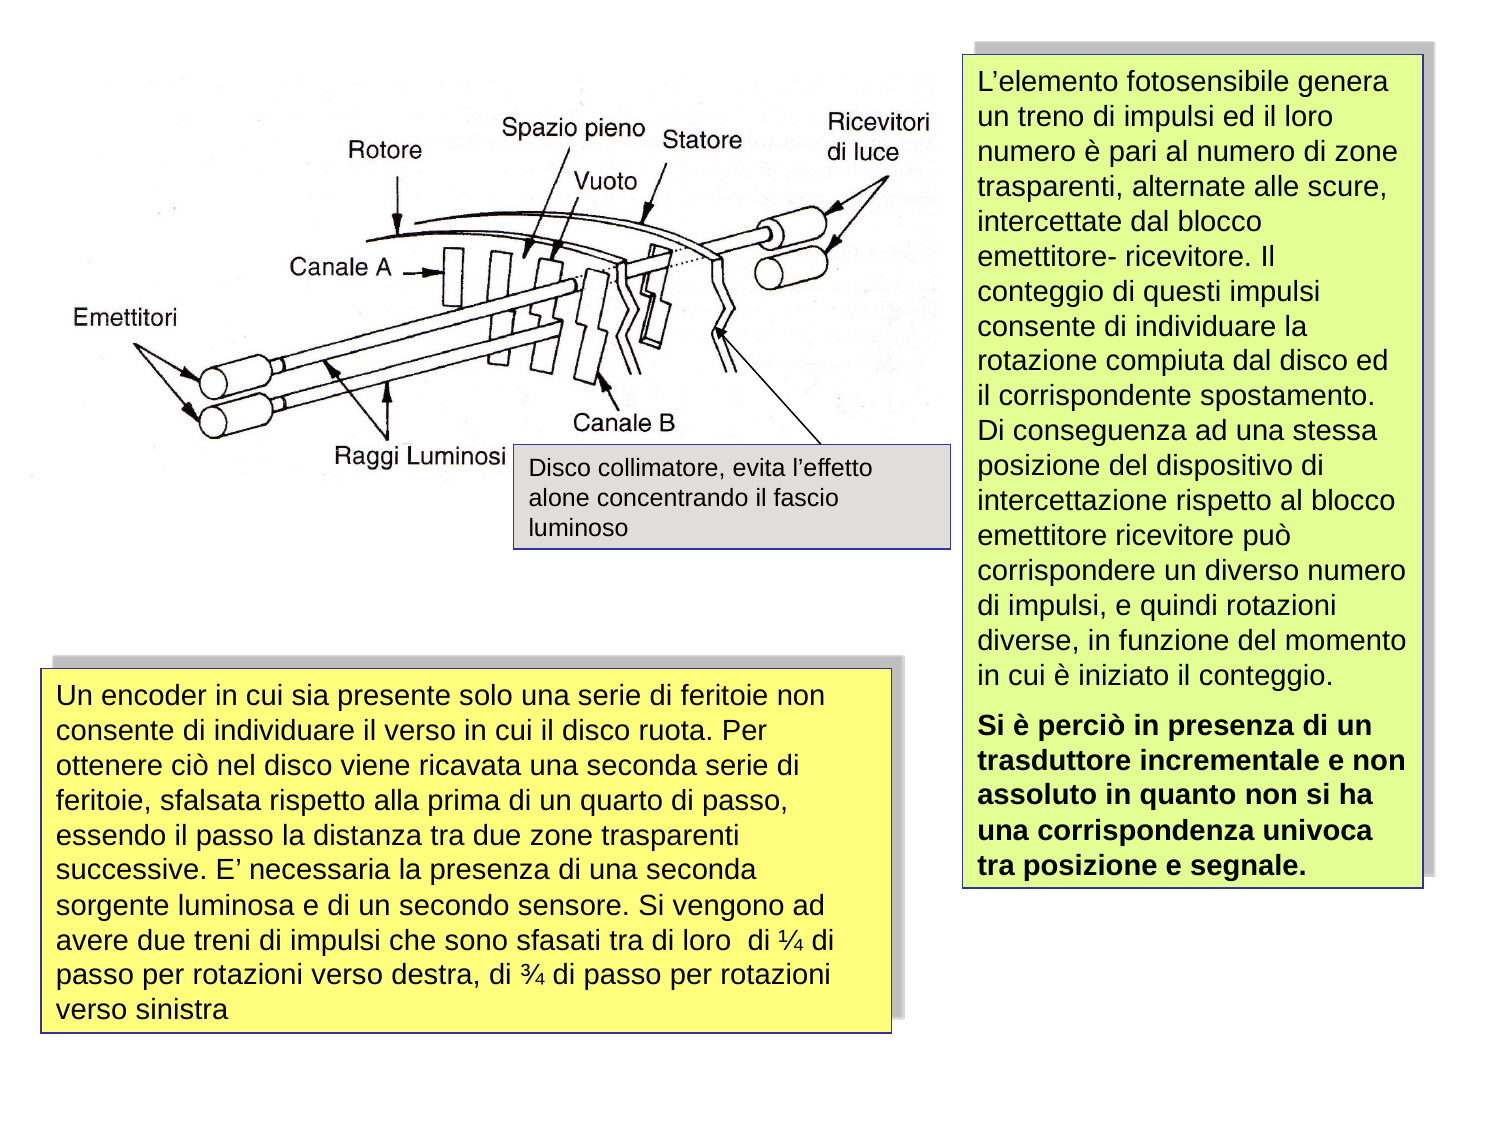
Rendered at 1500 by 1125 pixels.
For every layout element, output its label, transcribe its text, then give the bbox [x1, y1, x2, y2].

text_box L’elemento fotosensibile genera un treno di impulsi ed il loro numero è pari al numero di zone trasparenti, alternate alle scure, intercettate dal blocco emettitore- ricevitore. Il conteggio di questi impulsi consente di individuare la rotazione compiuta dal disco ed il corrispondente spostamento. Di conseguenza ad una stessa posizione del dispositivo di intercettazione rispetto al blocco emettitore ricevitore può corrispondere un diverso numero di impulsi, e quindi rotazioni diverse, in funzione del momento in cui è iniziato il conteggio. Si è perciò in presenza di un trasduttore incrementale e non assoluto in quanto non si ha una corrispondenza univoca tra posizione e segnale. [962, 54, 1424, 889]
text_box Disco collimatore, evita l’effetto alone concentrando il fascio luminoso [513, 444, 951, 549]
picture [29, 78, 937, 482]
text_box Un encoder in cui sia presente solo una serie di feritoie non consente di individuare il verso in cui il disco ruota. Per ottenere ciò nel disco viene ricavata una seconda serie di feritoie, sfalsata rispetto alla prima di un quarto di passo, essendo il passo la distanza tra due zone trasparenti successive. E’ necessaria la presenza di una seconda sorgente luminosa e di un secondo sensore. Si vengono ad avere due treni di impulsi che sono sfasati tra di loro di ¼ di passo per rotazioni verso destra, di ¾ di passo per rotazioni verso sinistra [41, 668, 892, 1033]
